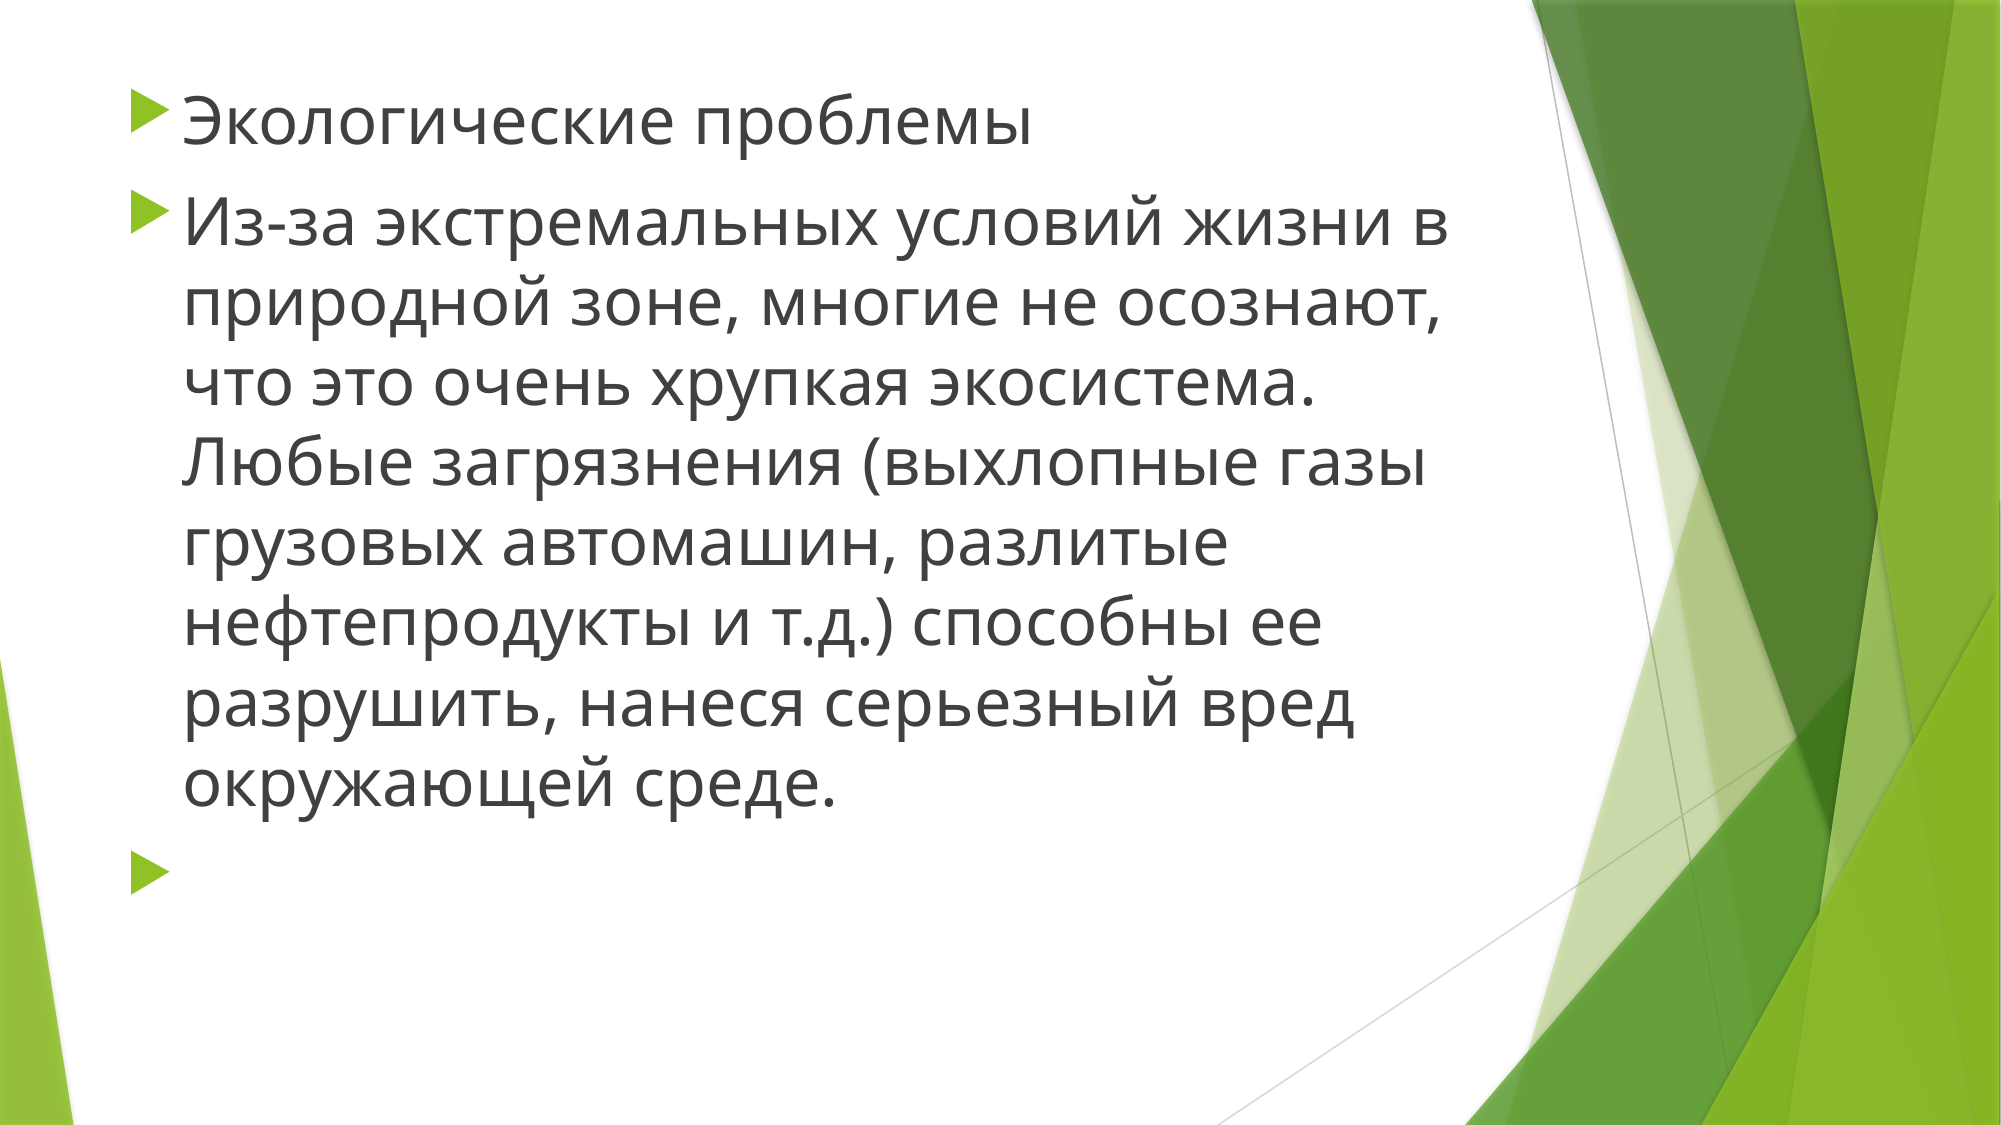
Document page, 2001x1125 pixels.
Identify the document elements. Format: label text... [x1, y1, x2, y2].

list Экологические проблемы Из-за экстремальных условий жизни в природной зоне, многие не осознают, что это очень хрупкая экосистема. Любые загрязнения (выхлопные газы грузовых автомашин, разлитые нефтепродукты и т.д.) способны ее разрушить, нанеся серьезный вред окружающей среде. [111, 70, 1522, 992]
